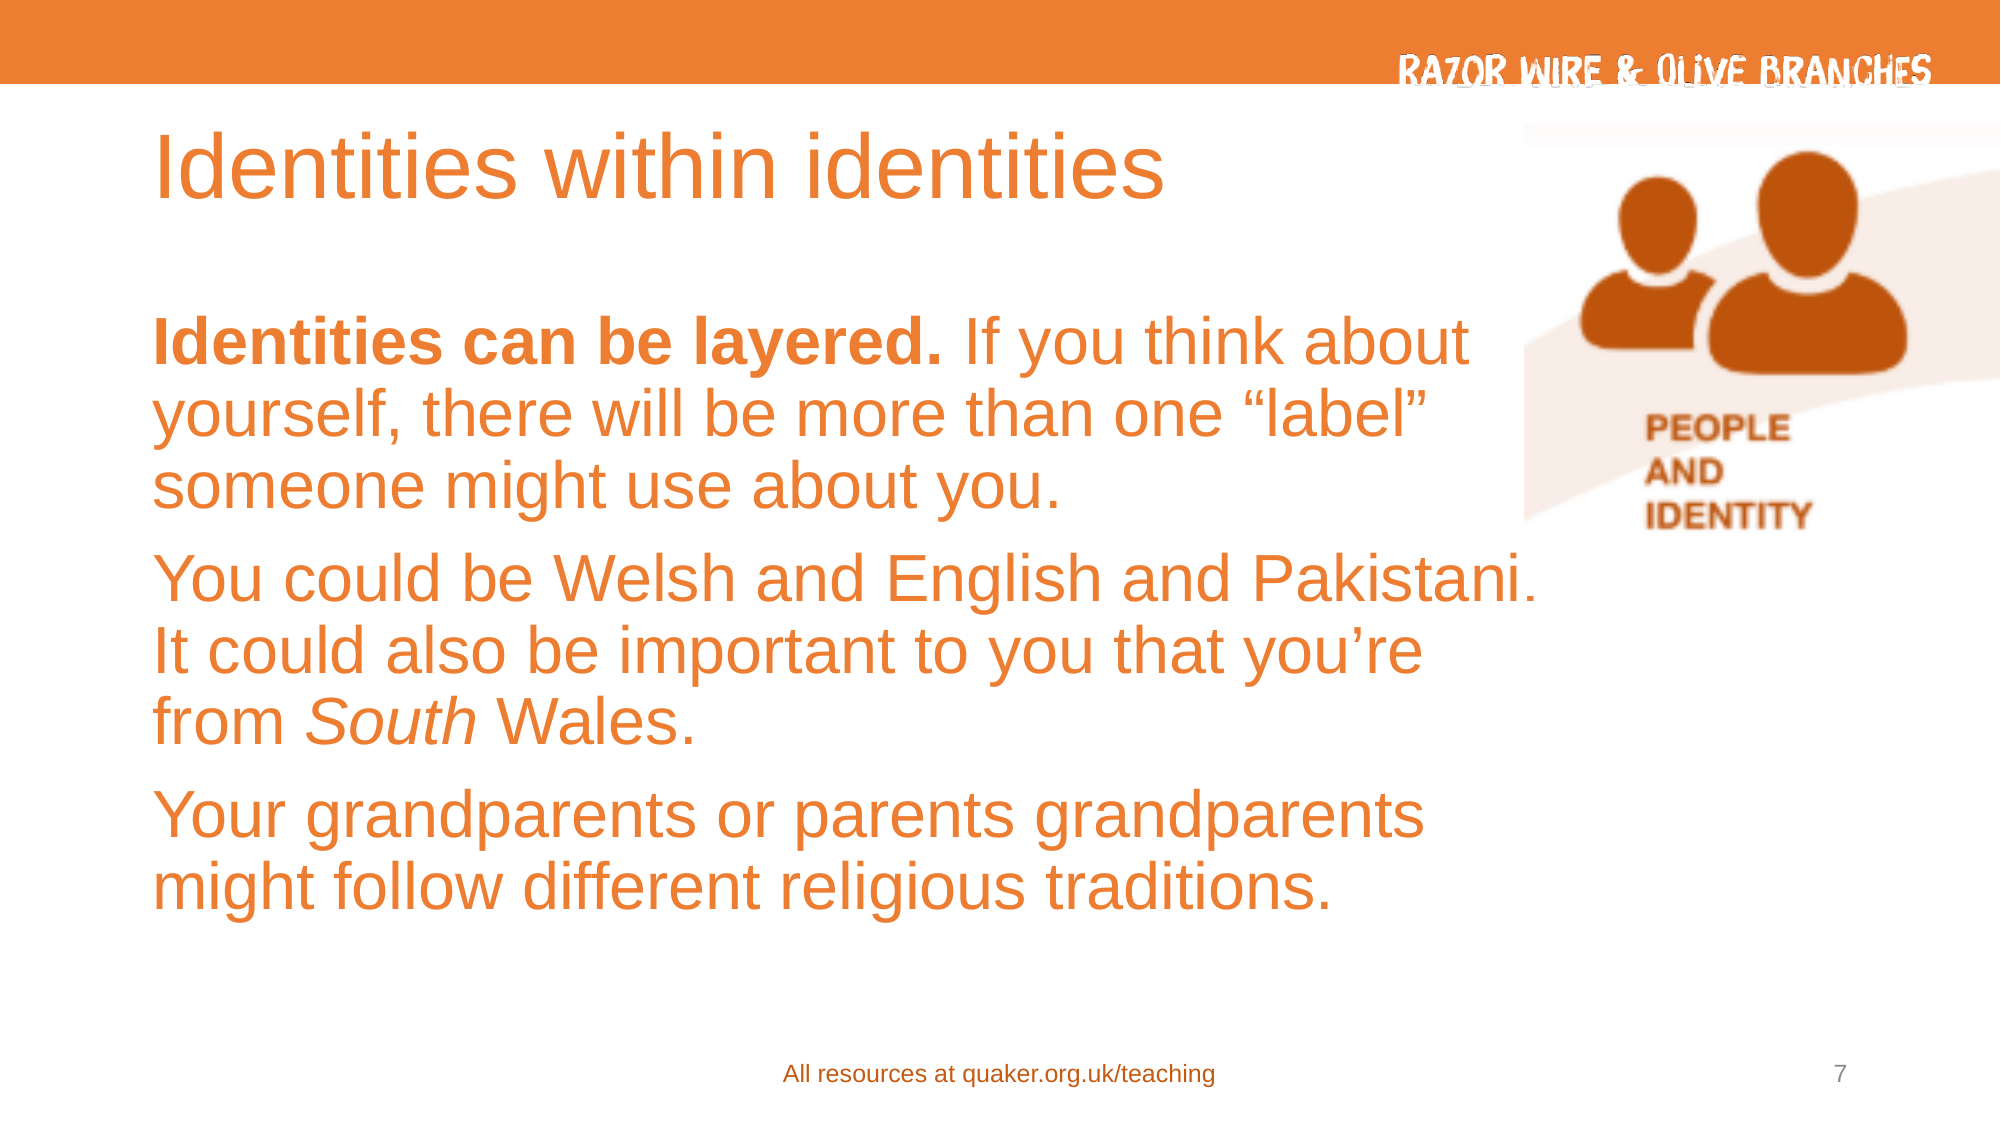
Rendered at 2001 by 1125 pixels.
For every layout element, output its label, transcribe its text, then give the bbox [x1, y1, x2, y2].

slide_number 7 [1412, 1042, 1863, 1103]
footer All resources at quaker.org.uk/teaching [662, 1042, 1338, 1103]
list Identities can be layered. If you think about yourself, there will be more than one “label” someone might use about you. You could be Welsh and English and Pakistani. It could also be important to you that you’re from South Wales. Your grandparents or parents grandparents might follow different religious traditions. [137, 299, 1593, 1014]
picture [1863, 84, 1935, 89]
title Identities within identities [137, 59, 1863, 278]
picture [1524, 123, 2000, 596]
